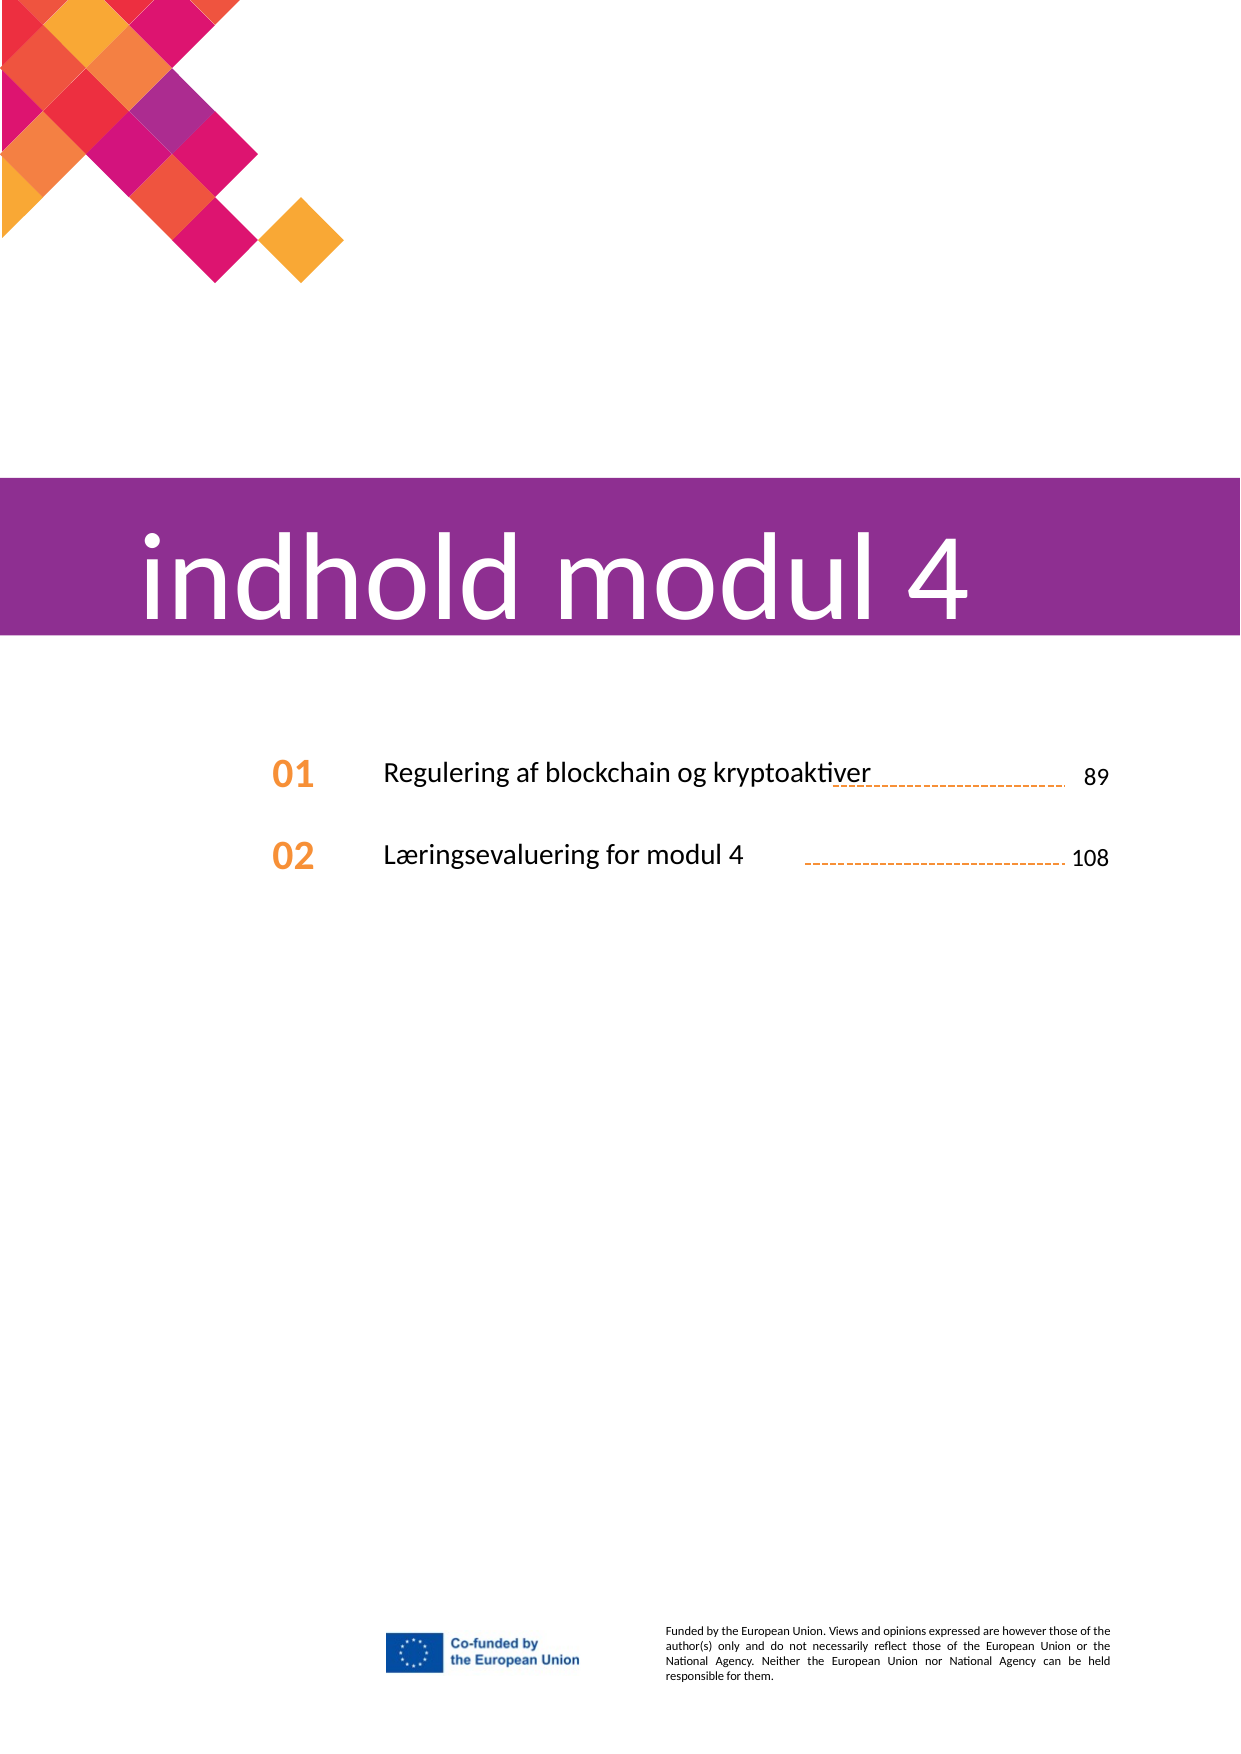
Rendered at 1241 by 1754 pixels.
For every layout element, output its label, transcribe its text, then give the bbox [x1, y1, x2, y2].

text_box indhold modul 4 [123, 486, 1175, 647]
list Regulering af blockchain og kryptoaktiver [368, 742, 1021, 800]
text_box 108 [1050, 828, 1125, 886]
picture [386, 1630, 581, 1676]
list Læringsevaluering for modul 4 [368, 824, 951, 882]
text_box 89 [1050, 746, 1125, 804]
list 02 [240, 824, 347, 882]
list 01 [240, 742, 347, 800]
